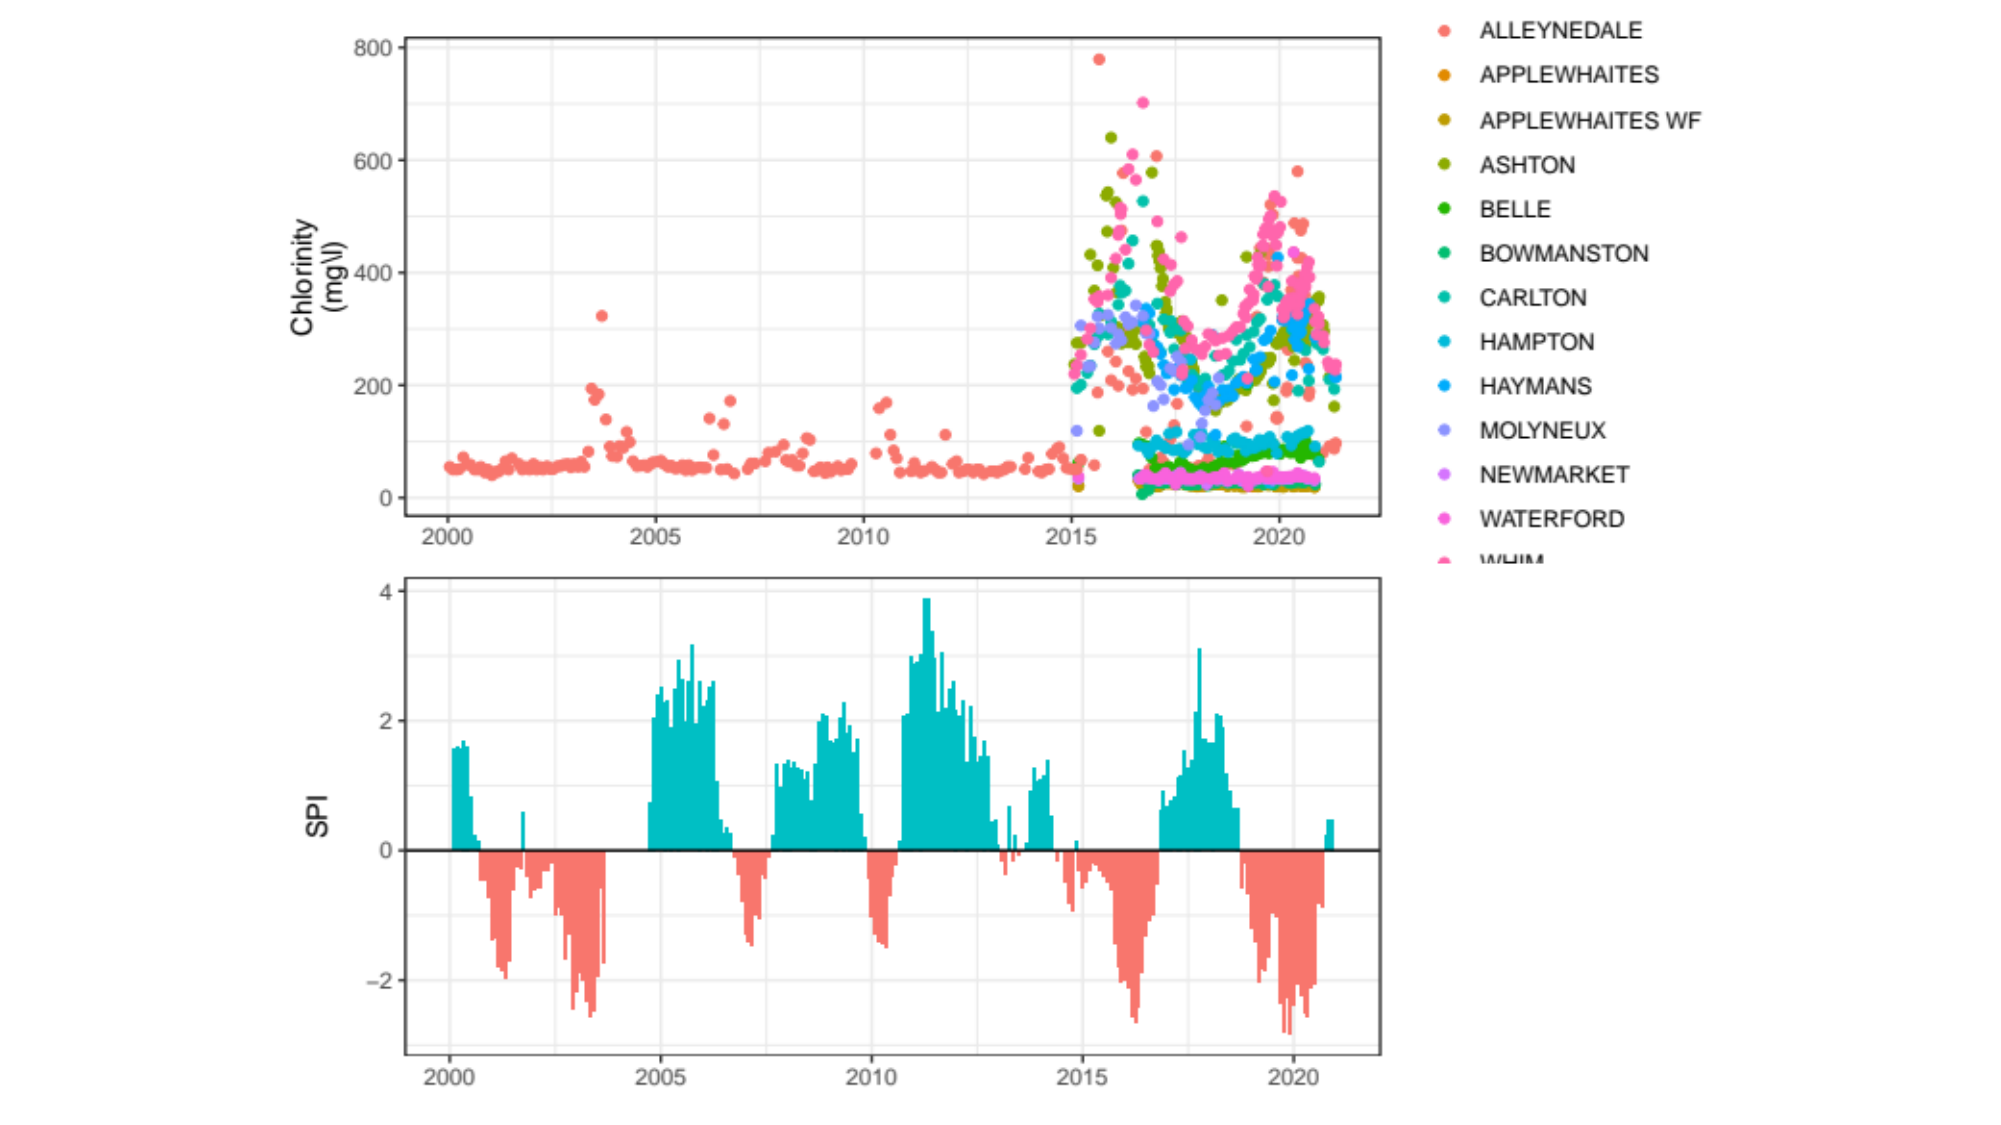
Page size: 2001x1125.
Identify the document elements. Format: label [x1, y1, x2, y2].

picture [264, 10, 1736, 1115]
